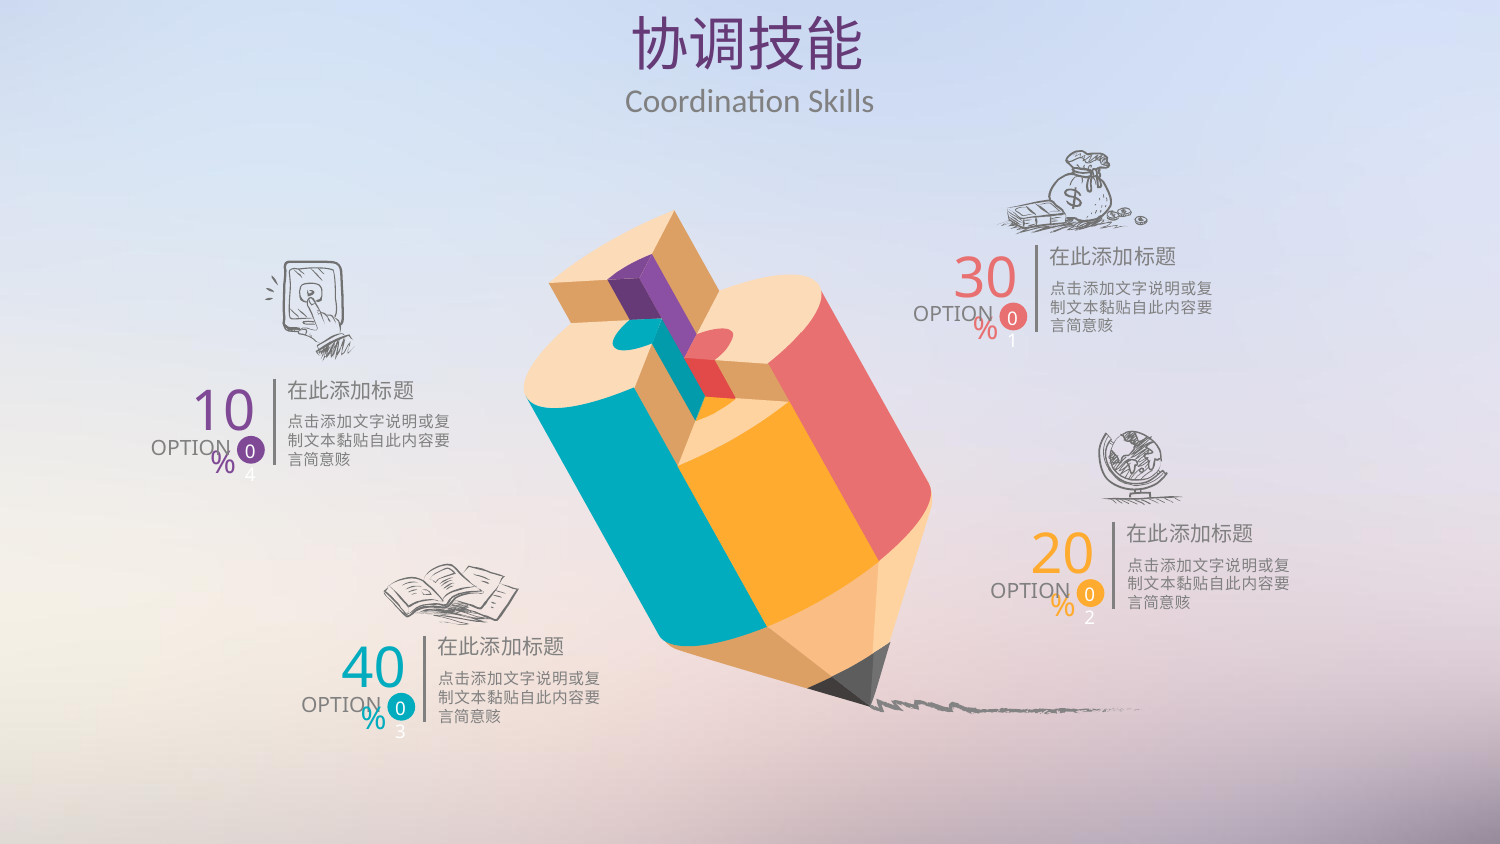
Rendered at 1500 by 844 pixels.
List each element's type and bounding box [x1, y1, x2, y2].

text_box [264, 260, 355, 362]
text_box [1034, 236, 1272, 344]
text_box [422, 626, 660, 734]
text_box [518, 209, 1150, 715]
text_box [898, 233, 1044, 338]
text_box [282, 369, 509, 477]
text_box [1098, 430, 1184, 506]
text_box [135, 366, 282, 494]
text_box [975, 510, 1122, 637]
text_box [1122, 512, 1349, 620]
picture [0, 0, 1500, 844]
text_box [383, 563, 520, 625]
text_box [286, 623, 432, 751]
text_box [996, 150, 1149, 235]
text_box [560, 0, 940, 128]
